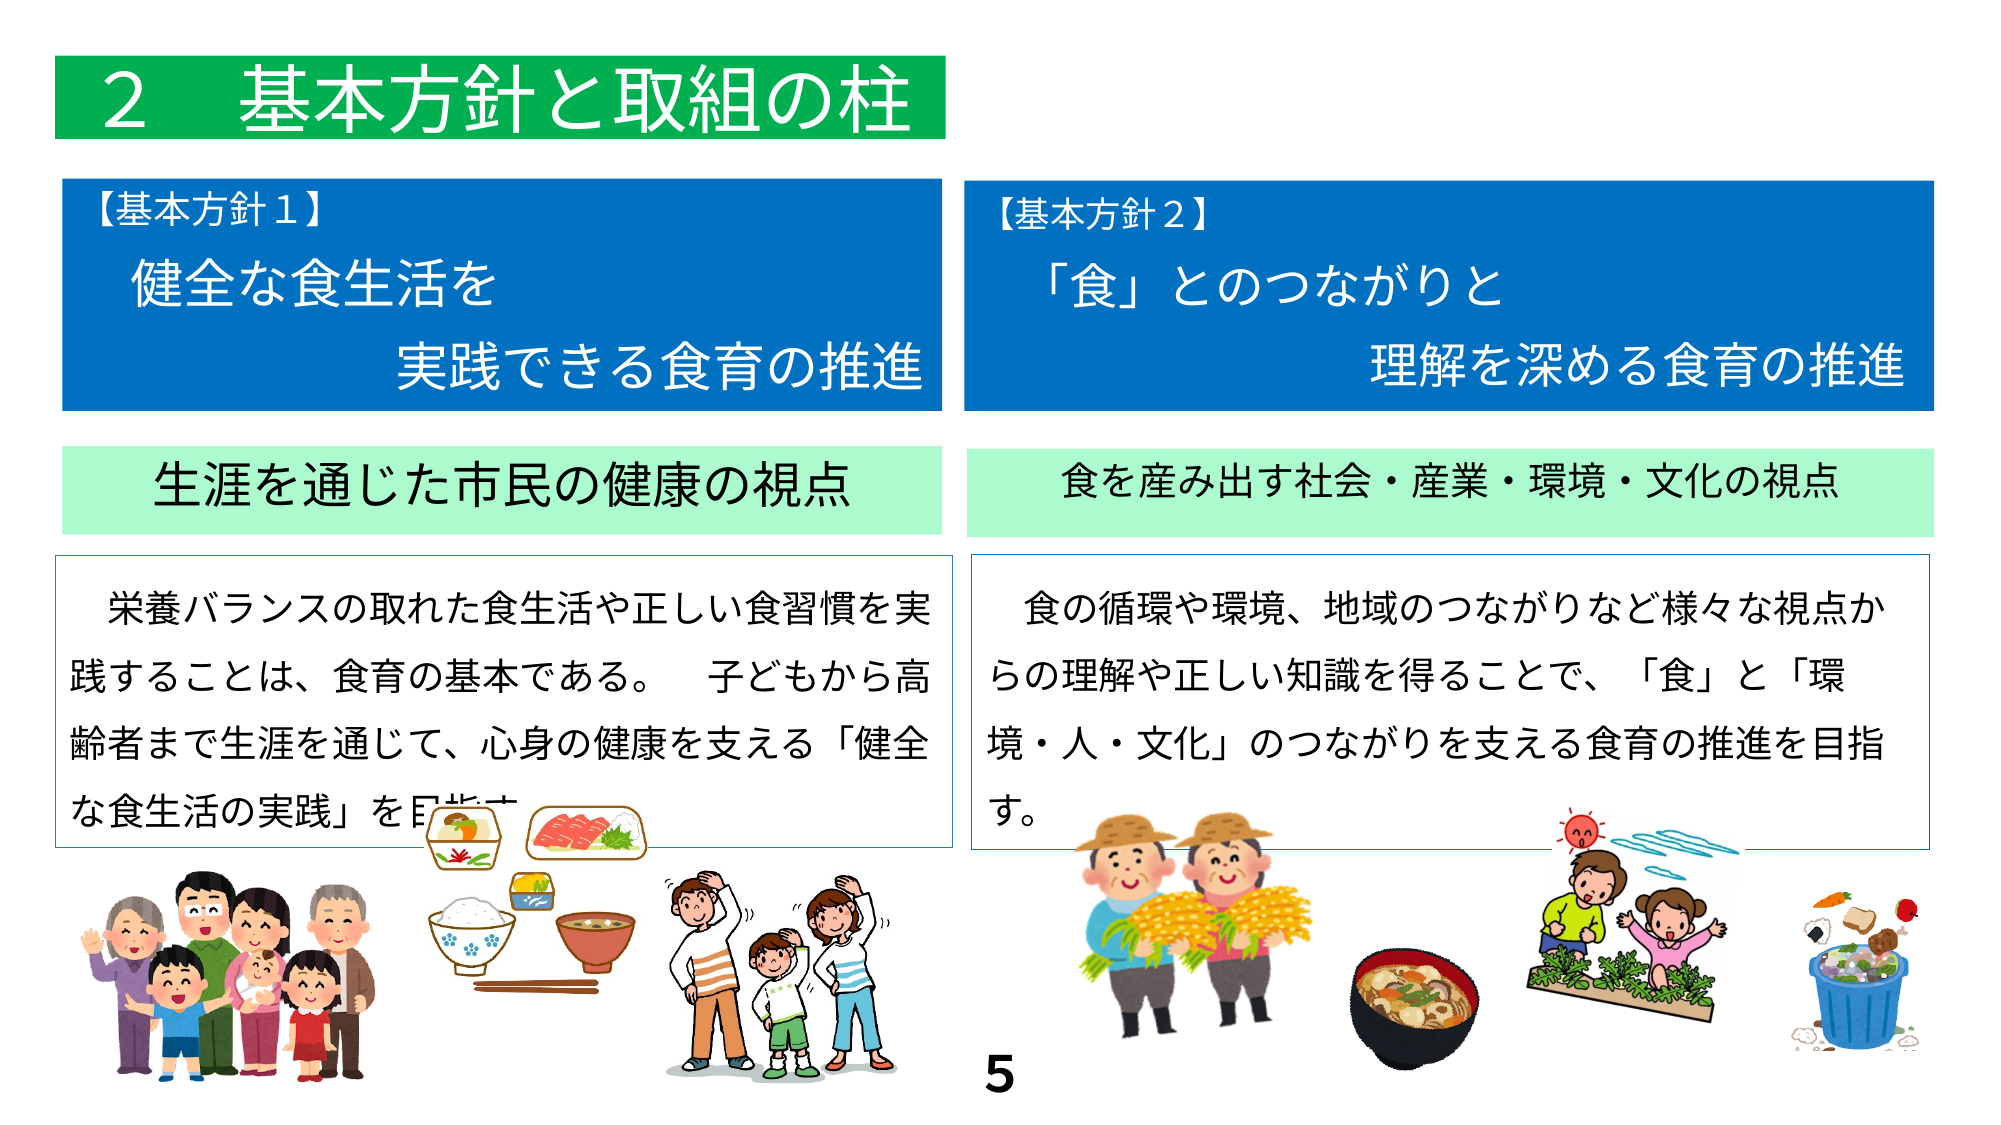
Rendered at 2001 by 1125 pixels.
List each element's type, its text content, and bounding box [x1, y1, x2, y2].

picture [424, 804, 648, 995]
text_box 【基本方針２】 「食」とのつながりと 理解を深める食育の推進 [964, 180, 1935, 411]
picture [1526, 805, 1746, 1023]
list 【基本方針１】 健全な食生活を 実践できる食育の推進 [62, 178, 943, 411]
text_box 生涯を通じた市民の健康の視点 [62, 446, 943, 535]
picture [77, 853, 381, 1101]
picture [1331, 924, 1495, 1095]
picture [1060, 785, 1324, 1042]
picture [1776, 892, 1935, 1051]
text_box 食の循環や環境、地域のつながりなど様々な視点からの理解や正しい知識を得ることで、「食」と「環境・人・文化」のつながりを支える食育の推進を目指す。 [971, 554, 1930, 850]
text_box ２ 基本方針と取組の柱 [55, 55, 946, 139]
text_box 食を産み出す社会・産業・環境・文化の視点 [966, 448, 1935, 538]
text_box 栄養バランスの取れた食生活や正しい食習慣を実践することは、食育の基本である。 子どもから高齢者まで生涯を通じて、心身の健康を支える「健全な食生活の実践」を目指す。 [55, 555, 953, 848]
picture [663, 869, 898, 1084]
footer ５ [662, 1042, 1338, 1103]
